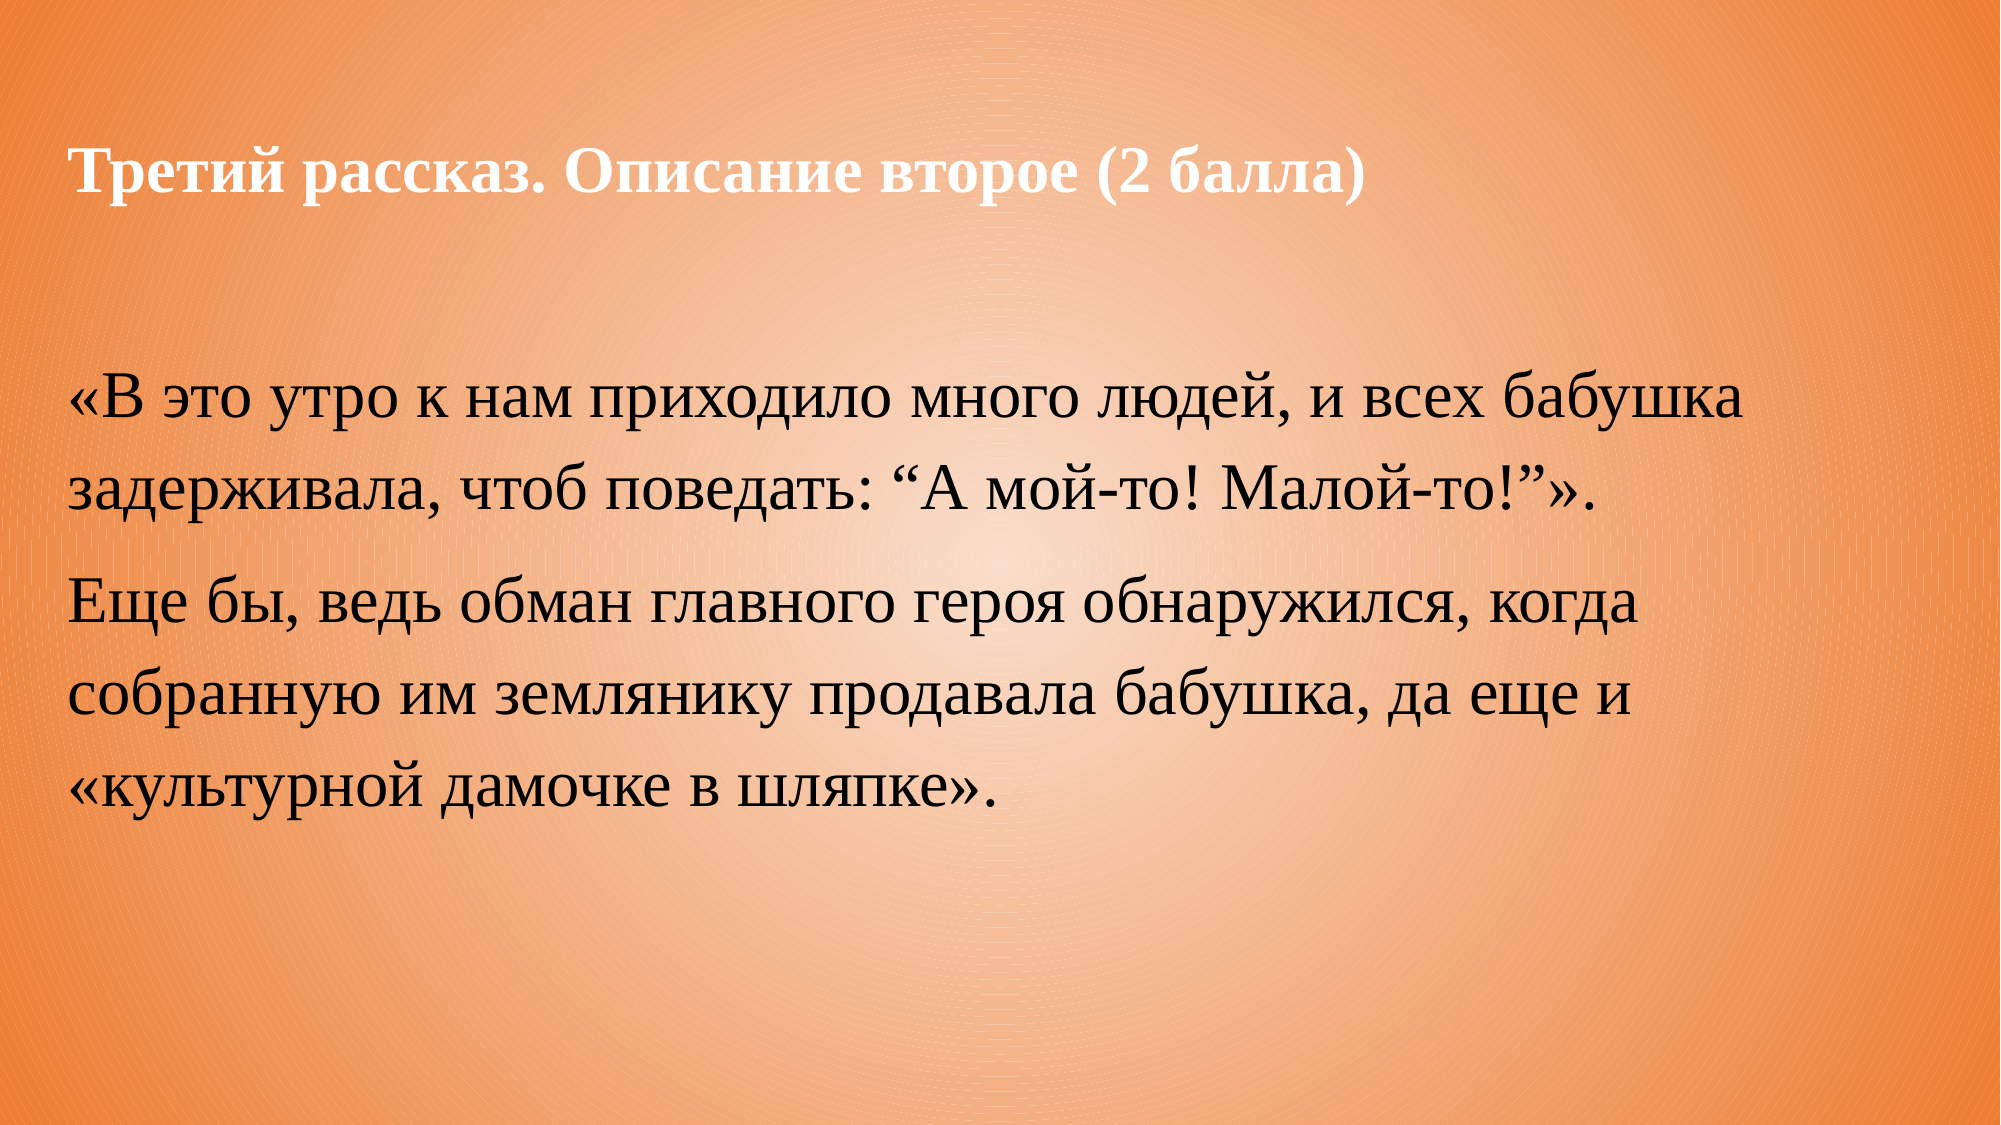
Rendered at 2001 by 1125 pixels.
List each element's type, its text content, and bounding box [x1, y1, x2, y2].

text_box Третий рассказ. Описание второе (2 балла) «В это утро к нам приходило много людей, и всех бабушка задерживала, чтоб поведать: “А мой-то! Малой-то!”». Еще бы, ведь обман главного героя обнаружился, когда собранную им землянику продавала бабушка, да еще и «культурной дамочке в шляпке». [53, 106, 1814, 940]
